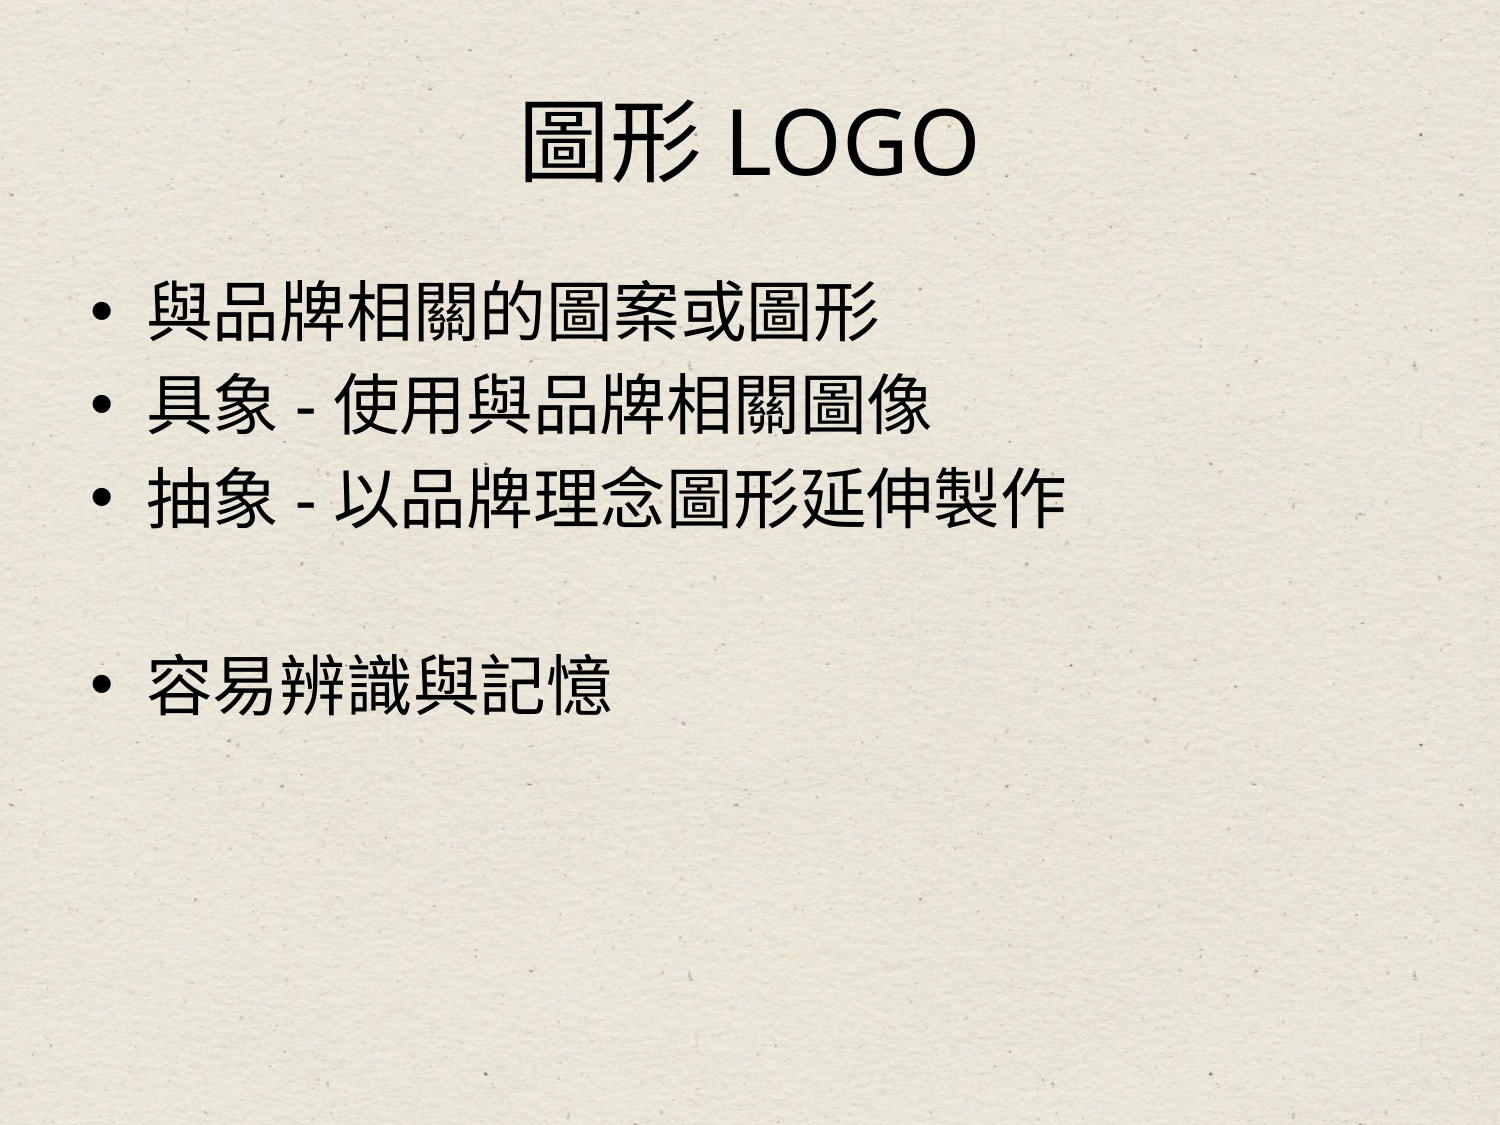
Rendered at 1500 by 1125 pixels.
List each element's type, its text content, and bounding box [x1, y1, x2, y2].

title 圖形LOGO [75, 45, 1425, 233]
list 與品牌相關的圖案或圖形 具象-使用與品牌相關圖像 抽象-以品牌理念圖形延伸製作 容易辨識與記憶 [75, 262, 1425, 1005]
picture [0, 0, 1500, 1125]
